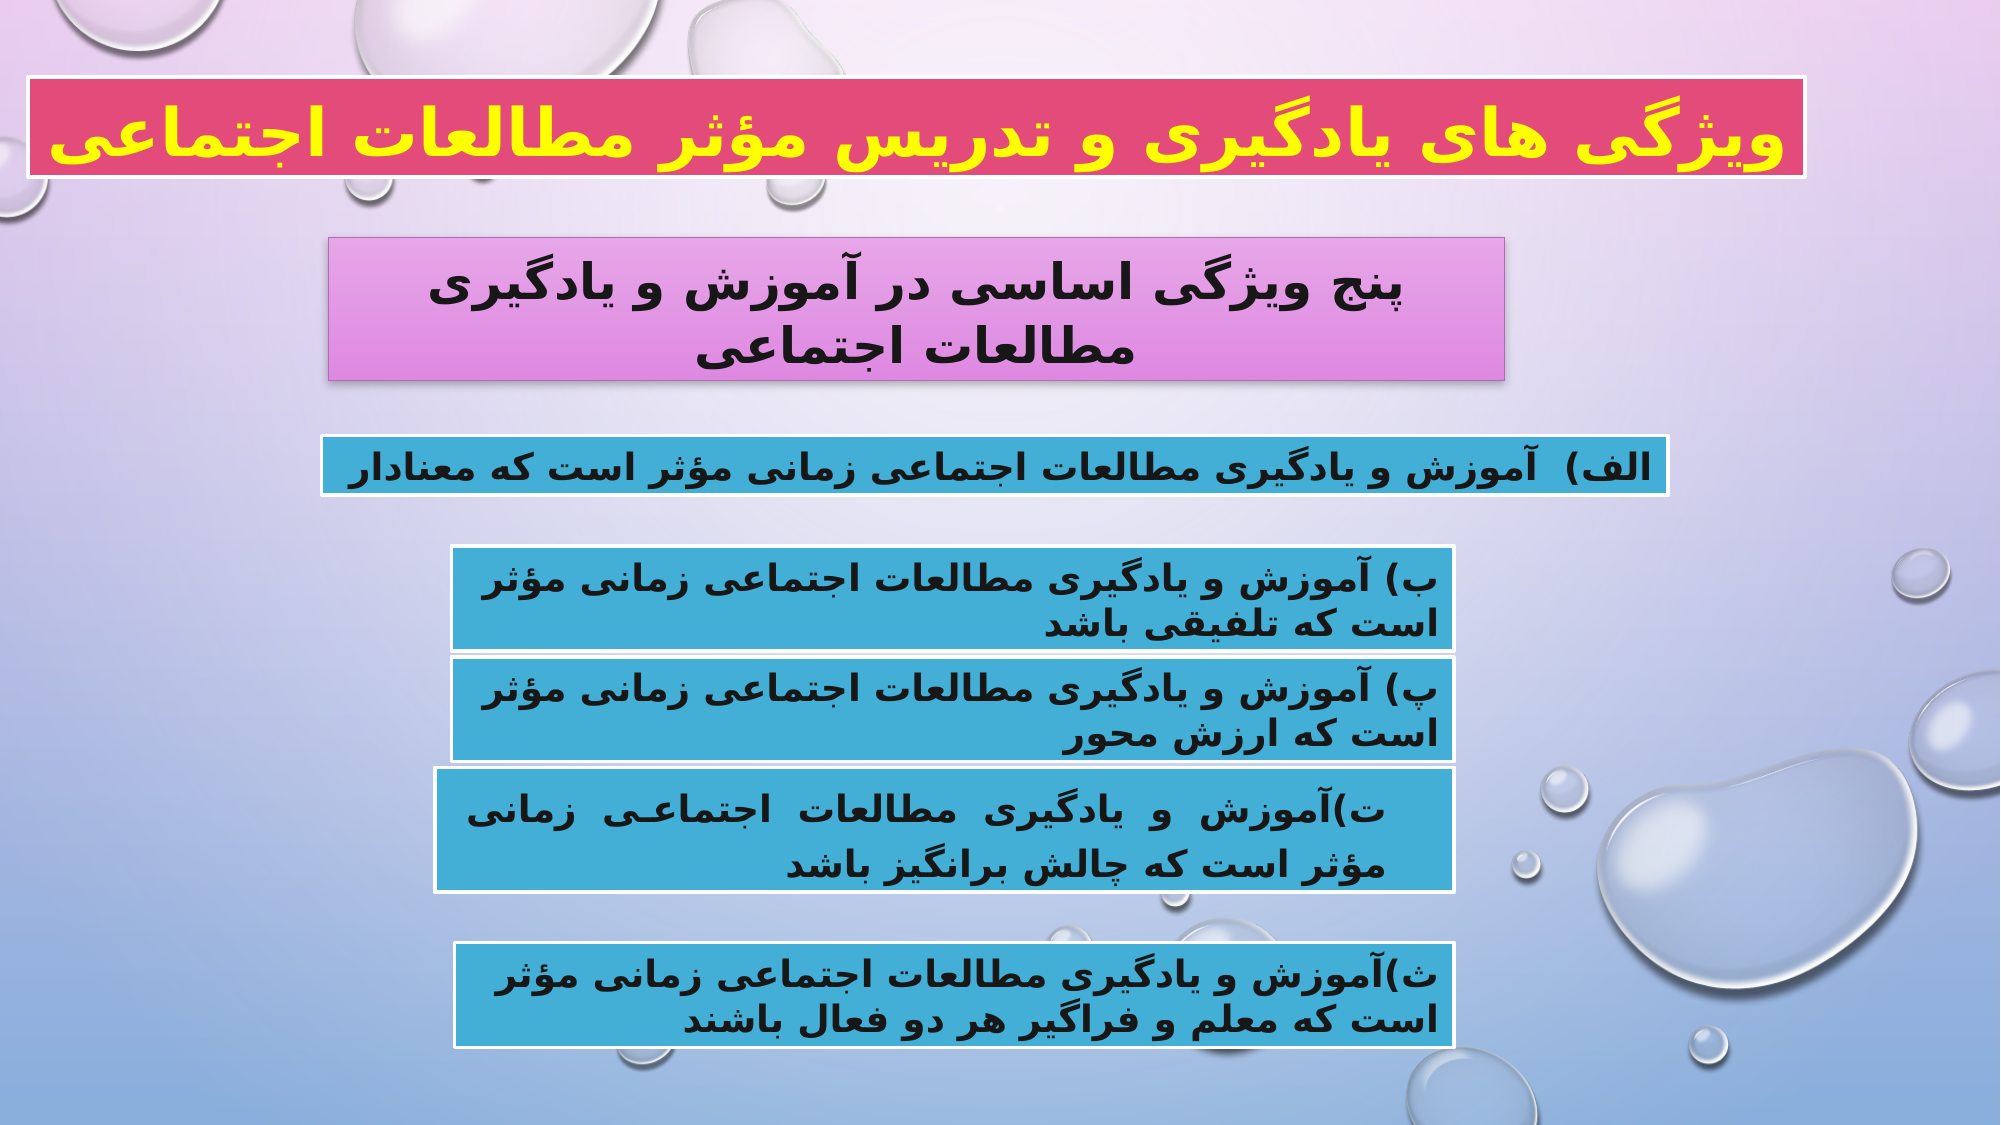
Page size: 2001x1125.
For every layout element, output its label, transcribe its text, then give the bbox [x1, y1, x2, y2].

text_box پنج ويژگی اساسی در آموزش و يادگيری مطالعات اجتماعی [328, 237, 1505, 381]
text_box الف) آموزش و يادگيری مطالعات اجتماعی زمانی مؤثر است که معنادار [320, 434, 1670, 497]
text_box ب) آموزش و يادگيری مطالعات اجتماعی زمانی مؤثر است که تلفيقی باشد [450, 544, 1456, 653]
text_box ث)آموزش و يادگيری مطالعات اجتماعی زمانی مؤثر است که معلم و فراگير هر دو فعال باشند [453, 941, 1456, 1049]
text_box پ) آموزش و يادگيری مطالعات اجتماعی زمانی مؤثر است که ارزش محور [450, 655, 1456, 763]
text_box ت)آموزش و يادگيری مطالعات اجتماعی زمانی مؤثر است که چالش برانگيز باشد [433, 766, 1456, 894]
picture [0, 0, 2000, 1125]
text_box ويژگی های يادگيری و تدريس مؤثر مطالعات اجتماعی [26, 75, 1807, 179]
